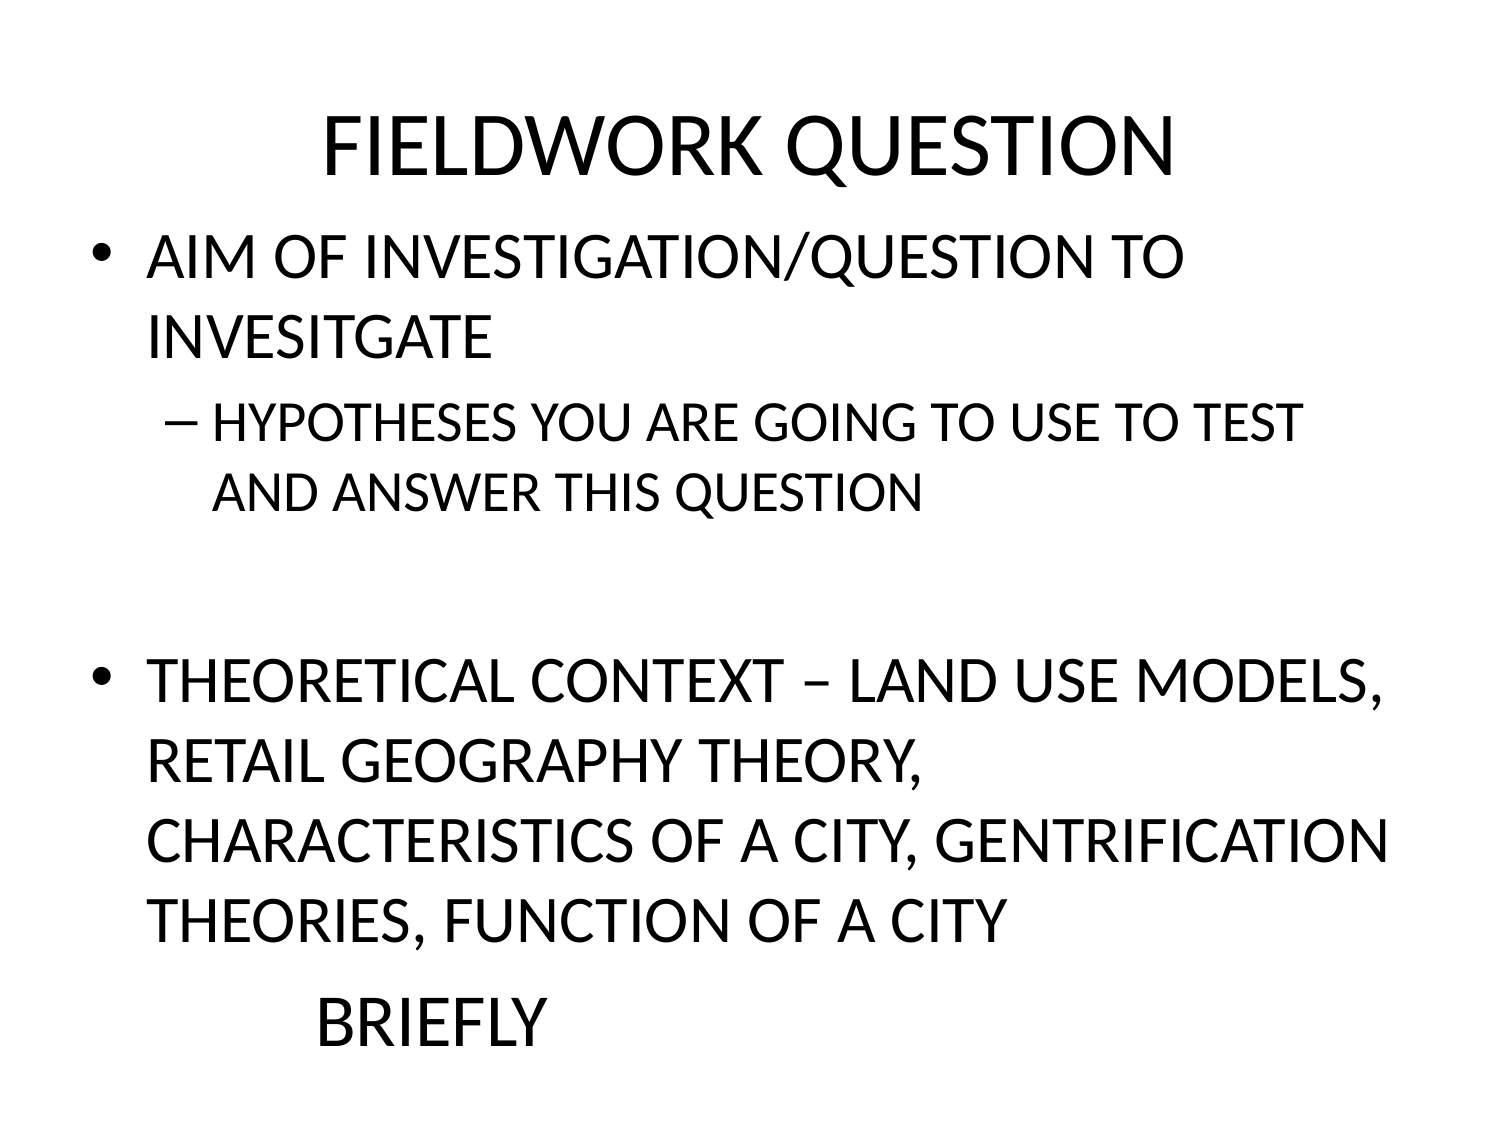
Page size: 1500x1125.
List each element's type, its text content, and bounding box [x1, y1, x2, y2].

list AIM OF INVESTIGATION/QUESTION TO INVESITGATE HYPOTHESES YOU ARE GOING TO USE TO TEST AND ANSWER THIS QUESTION THEORETICAL CONTEXT – LAND USE MODELS, RETAIL GEOGRAPHY THEORY, CHARACTERISTICS OF A CITY, GENTRIFICATION THEORIES, FUNCTION OF A CITY BRIEFLY [75, 203, 1425, 1071]
title FIELDWORK QUESTION [75, 45, 1425, 203]
